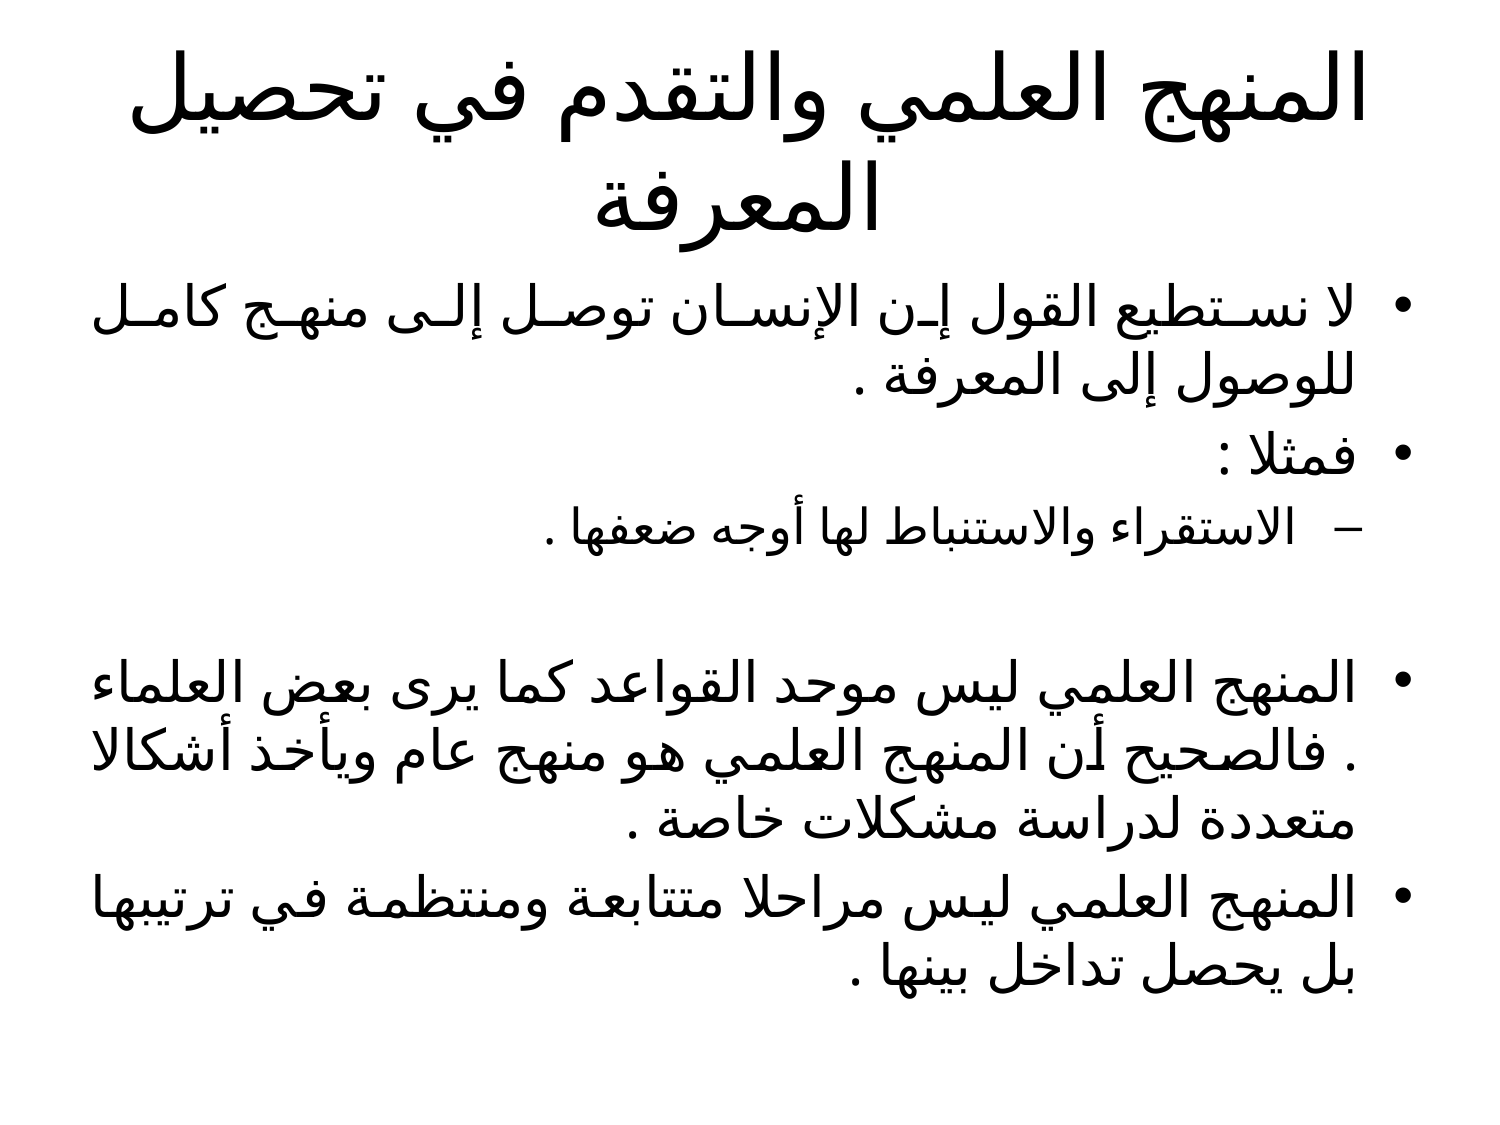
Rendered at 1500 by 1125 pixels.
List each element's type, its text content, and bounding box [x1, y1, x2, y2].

list لا نستطيع القول إن الإنسان توصل إلى منهج كامل للوصول إلى المعرفة . فمثلا : الاستقراء والاستنباط لها أوجه ضعفها . المنهج العلمي ليس موحد القواعد كما يرى بعض العلماء . فالصحيح أن المنهج العلمي هو منهج عام ويأخذ أشكالا متعددة لدراسة مشكلات خاصة . المنهج العلمي ليس مراحلا متتابعة ومنتظمة في ترتيبها بل يحصل تداخل بينها . [75, 262, 1425, 1005]
title المنهج العلمي والتقدم في تحصيل المعرفة [75, 45, 1425, 233]
